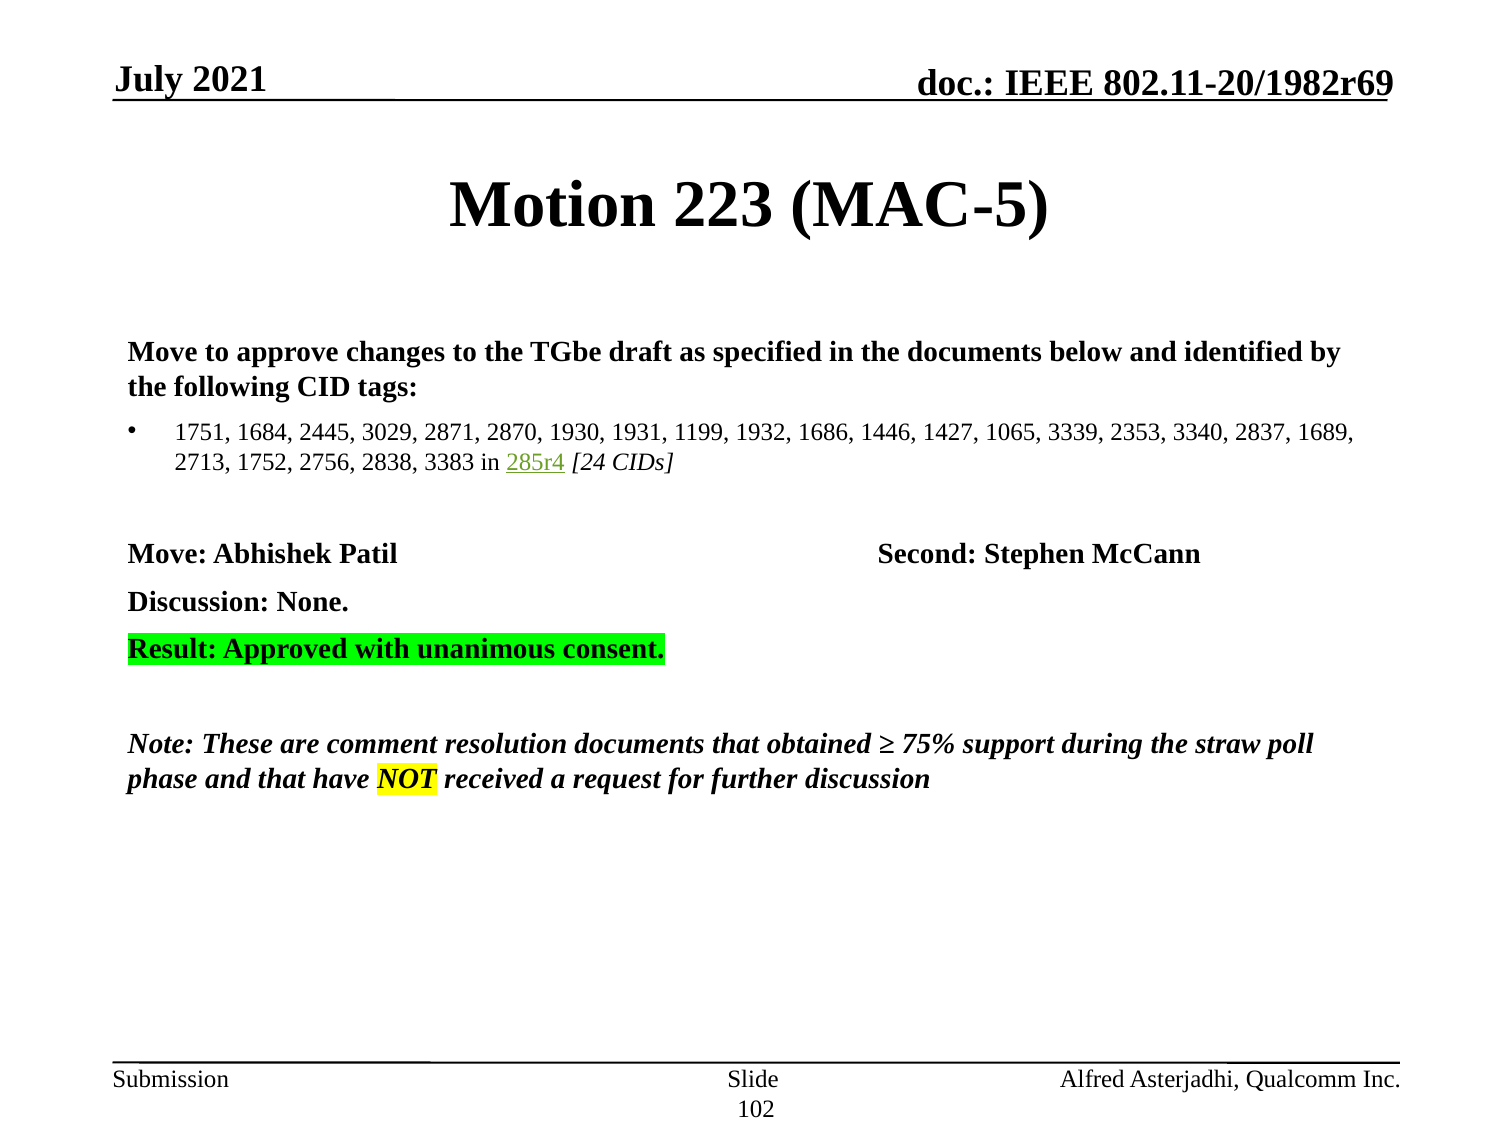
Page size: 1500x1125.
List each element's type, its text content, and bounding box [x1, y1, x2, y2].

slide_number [114, 54, 423, 100]
list Move to approve changes to the TGbe draft as specified in the documents below and identified by the following CID tags: 1751, 1684, 2445, 3029, 2871, 2870, 1930, 1931, 1199, 1932, 1686, 1446, 1427, 1065, 3339, 2353, 3340, 2837, 1689, 2713, 1752, 2756, 2838, 3383 in 285r4 [24 CIDs] Move: Abhishek Patil Second: Stephen McCann Discussion: None. Result: Approved with unanimous consent. Note: These are comment resolution documents that obtained ≥ 75% support during the straw poll phase and that have NOT received a request for further discussion [112, 324, 1388, 1063]
slide_number Slide 102 [712, 1061, 800, 1123]
title Motion 223 (MAC-5) [112, 112, 1388, 288]
footer Alfred Asterjadhi, Qualcomm Inc. [878, 1061, 1402, 1093]
